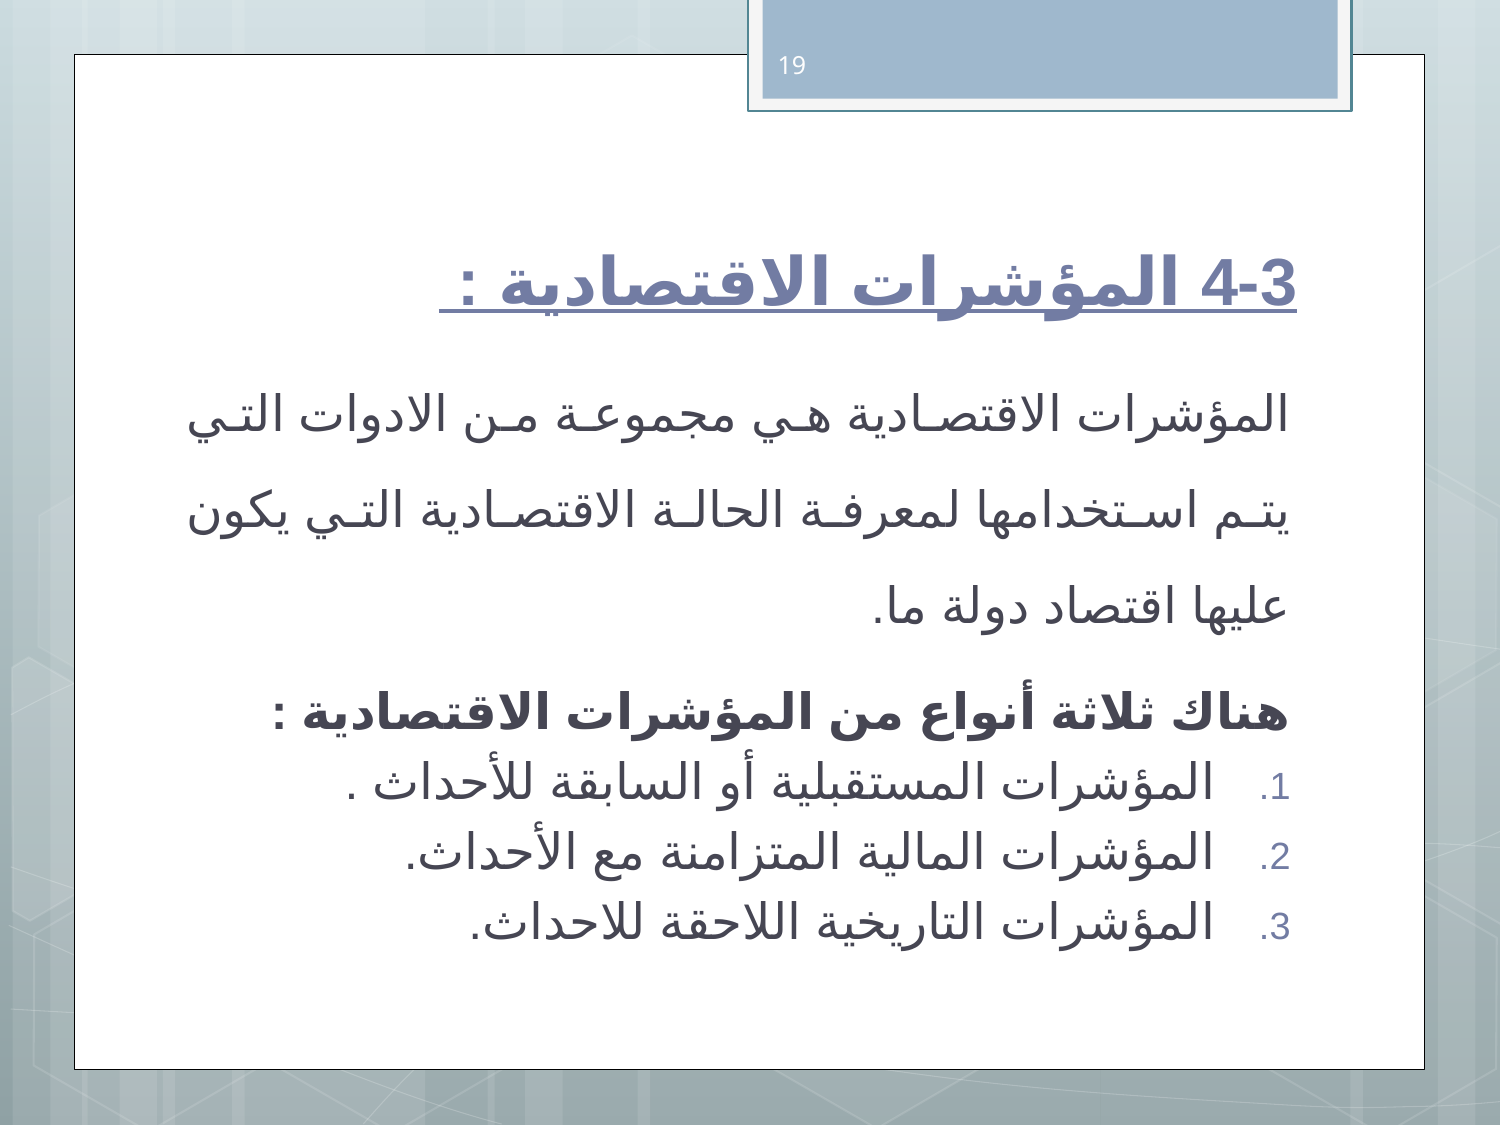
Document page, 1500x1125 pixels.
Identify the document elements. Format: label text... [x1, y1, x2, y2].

title 4-3 المؤشرات الاقتصادية : [171, 168, 1324, 327]
list المؤشرات الاقتصادية هي مجموعة من الادوات التي يتم استخدامها لمعرفة الحالة الاقتصادية التي يكون عليها اقتصاد دولة ما. هناك ثلاثة أنواع من المؤشرات الاقتصادية : المؤشرات المستقبلية أو السابقة للأحداث . المؤشرات المالية المتزامنة مع الأحداث. المؤشرات التاريخية اللاحقة للاحداث. [171, 338, 1317, 914]
slide_number 19 [762, 36, 982, 97]
